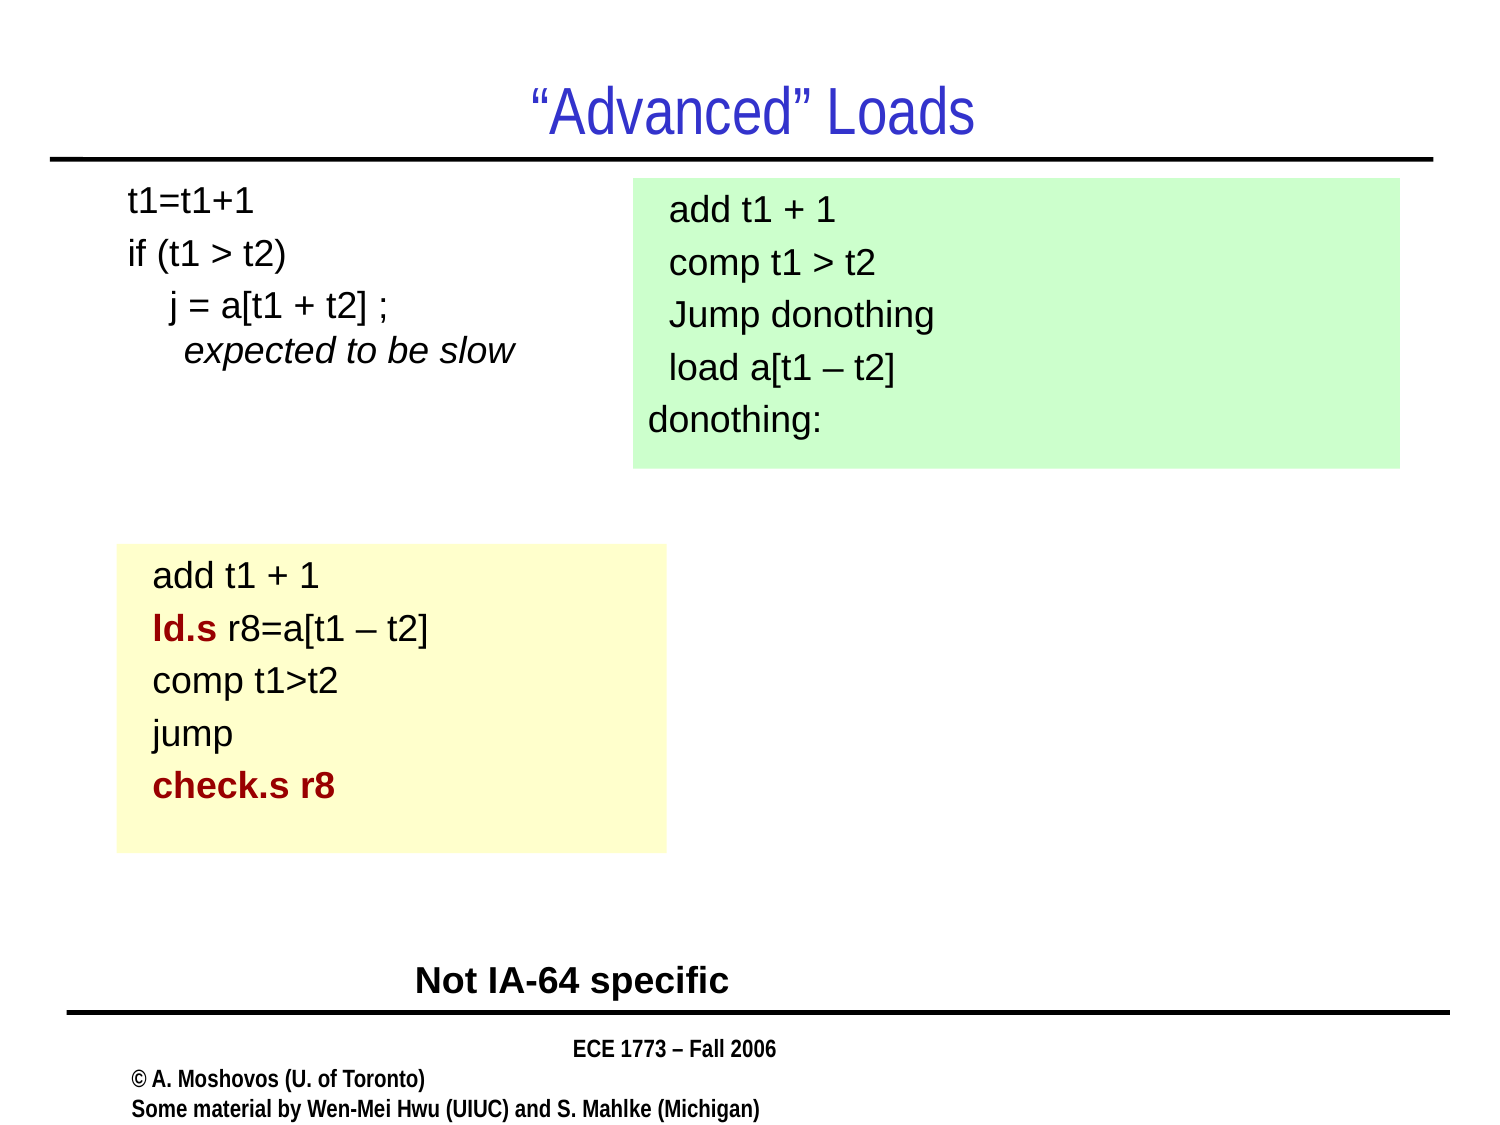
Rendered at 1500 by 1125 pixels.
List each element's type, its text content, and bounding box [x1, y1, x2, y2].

title “Advanced” Loads [116, 65, 1392, 151]
footer ECE 1773 – Fall 2006 © A. Moshovos (U. of Toronto) Some material by Wen-Mei Hwu (UIUC) and S. Mahlke (Michigan) [116, 1024, 1234, 1101]
text_box add t1 + 1 ld.s r8=a[t1 – t2] comp t1>t2 jump check.s r8 [116, 543, 667, 854]
text_box Not IA-64 specific [400, 949, 745, 1009]
text_box add t1 + 1 comp t1 > t2 Jump donothing load a[t1 – t2] donothing: [633, 178, 1400, 469]
list t1=t1+1 if (t1 > t2) j = a[t1 + t2] ; expected to be slow [112, 168, 534, 413]
